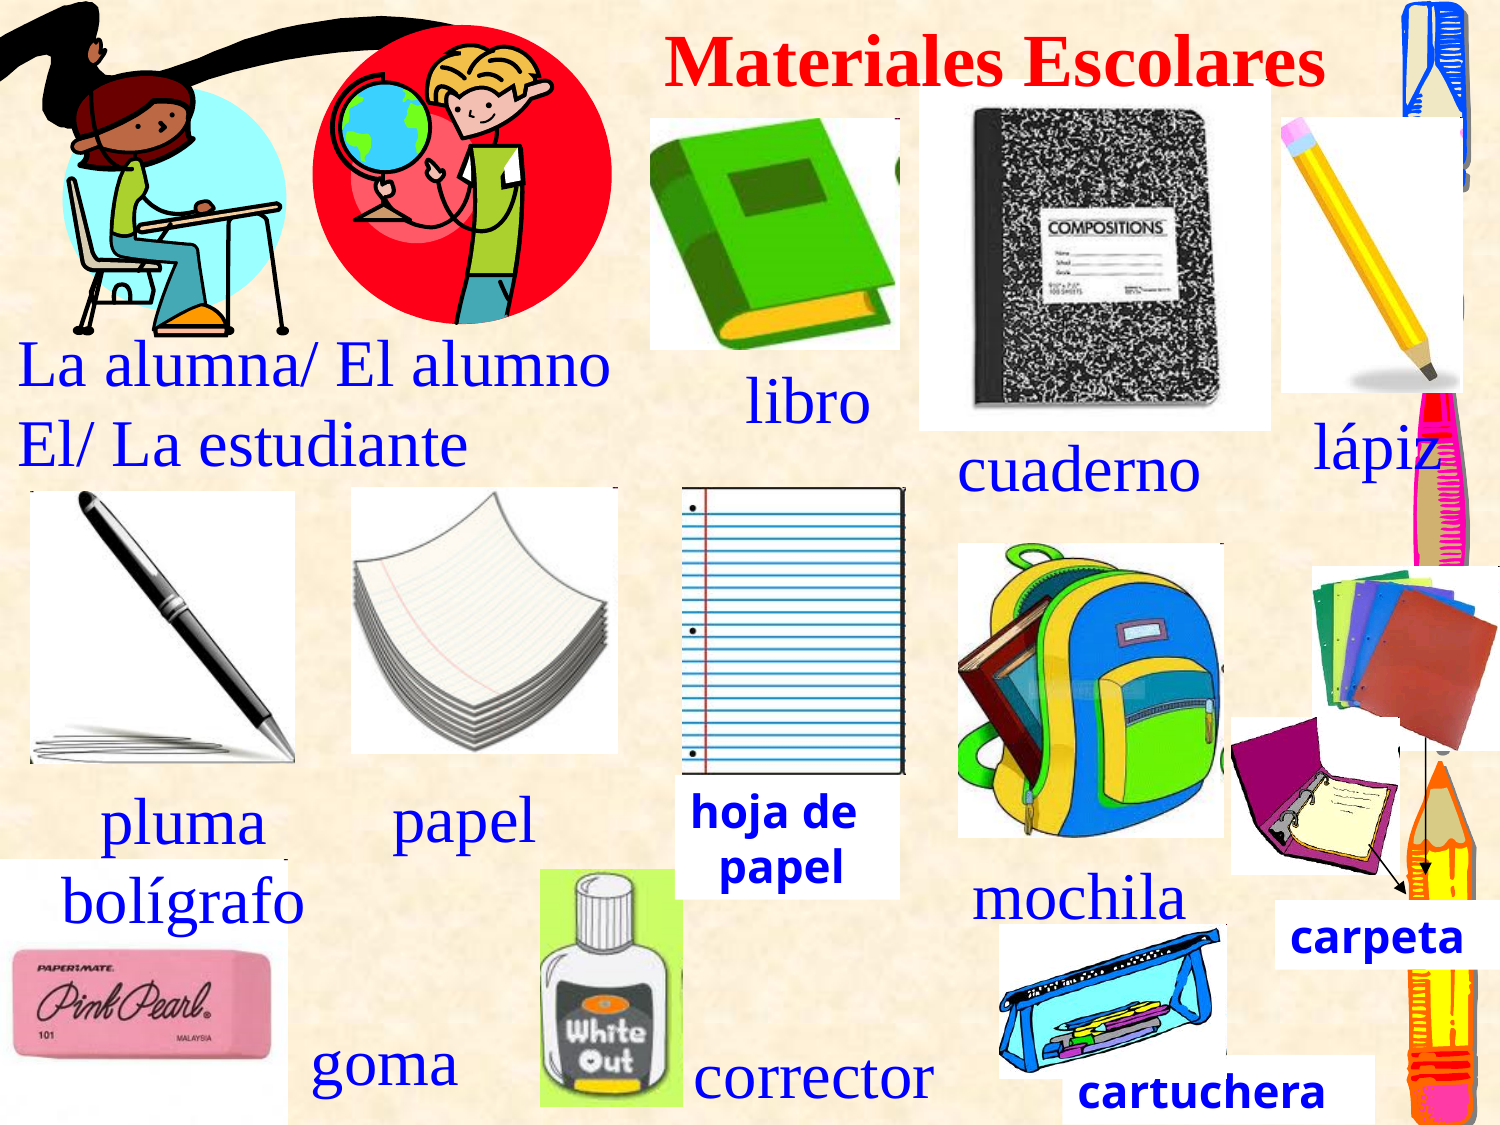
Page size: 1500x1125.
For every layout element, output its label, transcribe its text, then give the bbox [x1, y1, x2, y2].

text_box corrector [679, 1024, 951, 1120]
text_box cartuchera [1062, 1054, 1375, 1125]
text_box [1419, 760, 1432, 875]
text_box goma [295, 1010, 475, 1106]
text_box hoja de papel [674, 774, 900, 900]
title Materiales Escolares [649, 0, 1500, 113]
text_box mochila [957, 845, 1203, 941]
text_box lápiz [1298, 401, 1459, 491]
text_box papel [377, 768, 553, 864]
text_box libro [730, 360, 887, 445]
text_box carpeta [1275, 900, 1500, 970]
picture [1474, 970, 1500, 1125]
text_box pluma bolígrafo [46, 770, 322, 945]
picture [0, 0, 1500, 1125]
text_box La alumna/ El alumno El/ La estudiante [2, 312, 650, 488]
text_box [1393, 880, 1407, 895]
text_box cuaderno [942, 438, 1218, 513]
